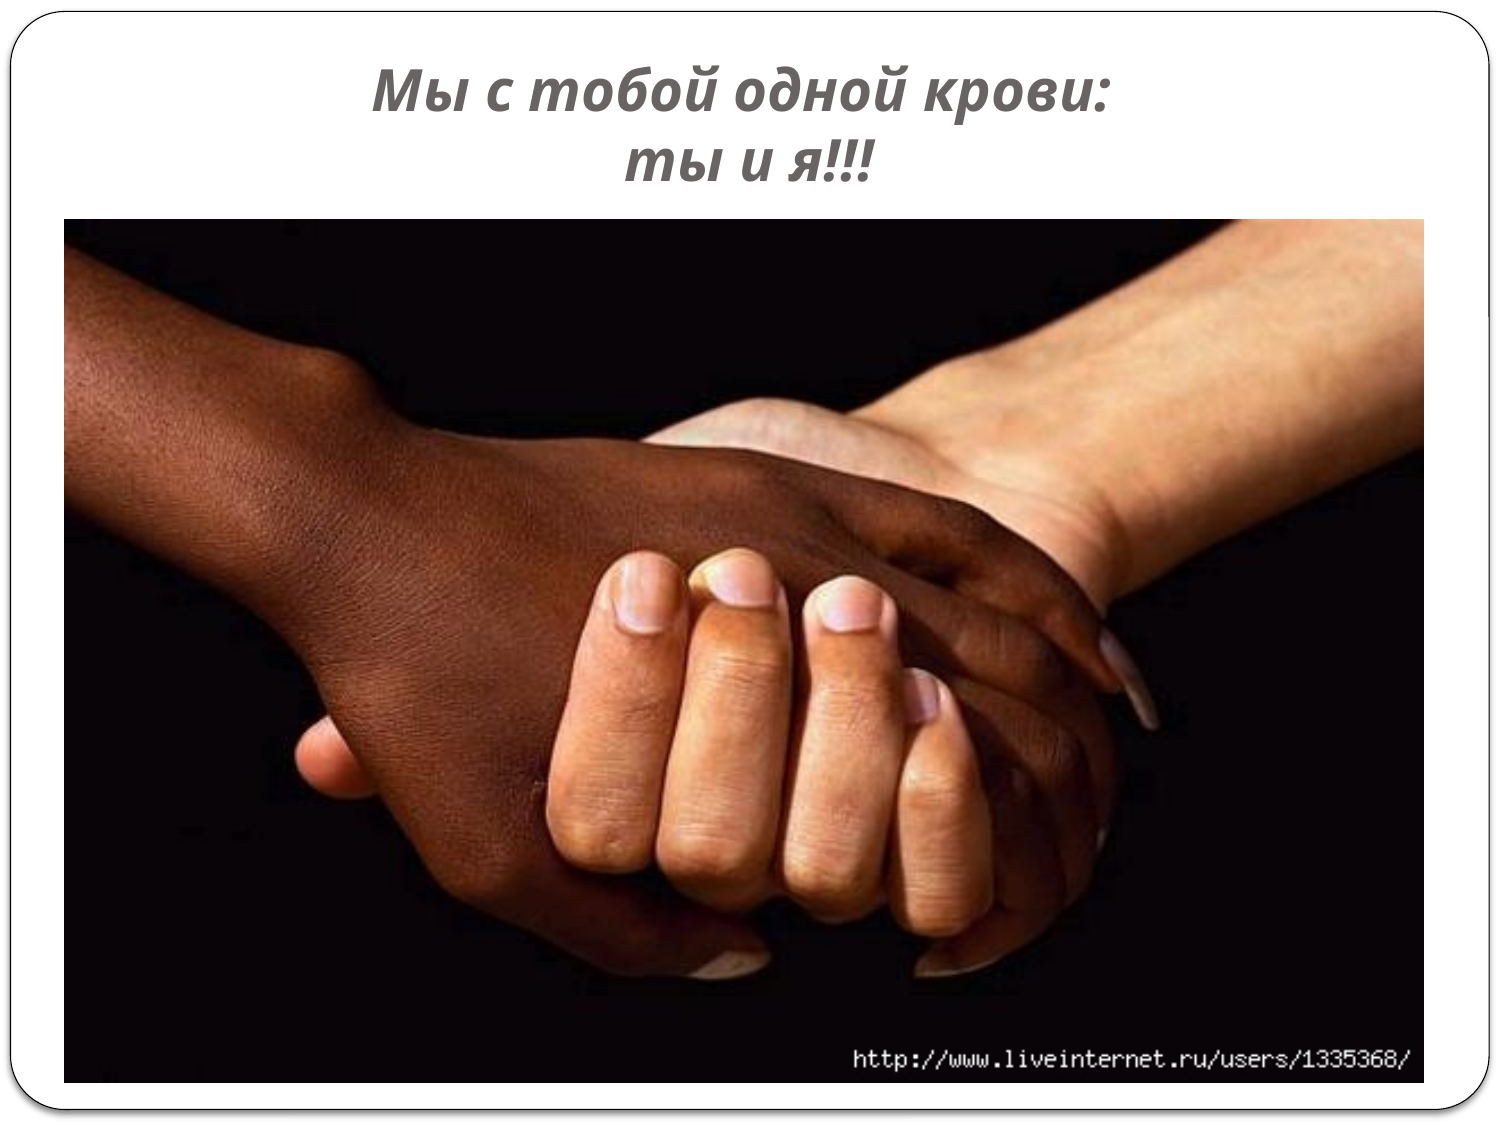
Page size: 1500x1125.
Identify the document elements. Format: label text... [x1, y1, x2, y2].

picture [64, 219, 1424, 1083]
title Мы с тобой одной крови: ты и я!!! [75, 45, 1424, 209]
